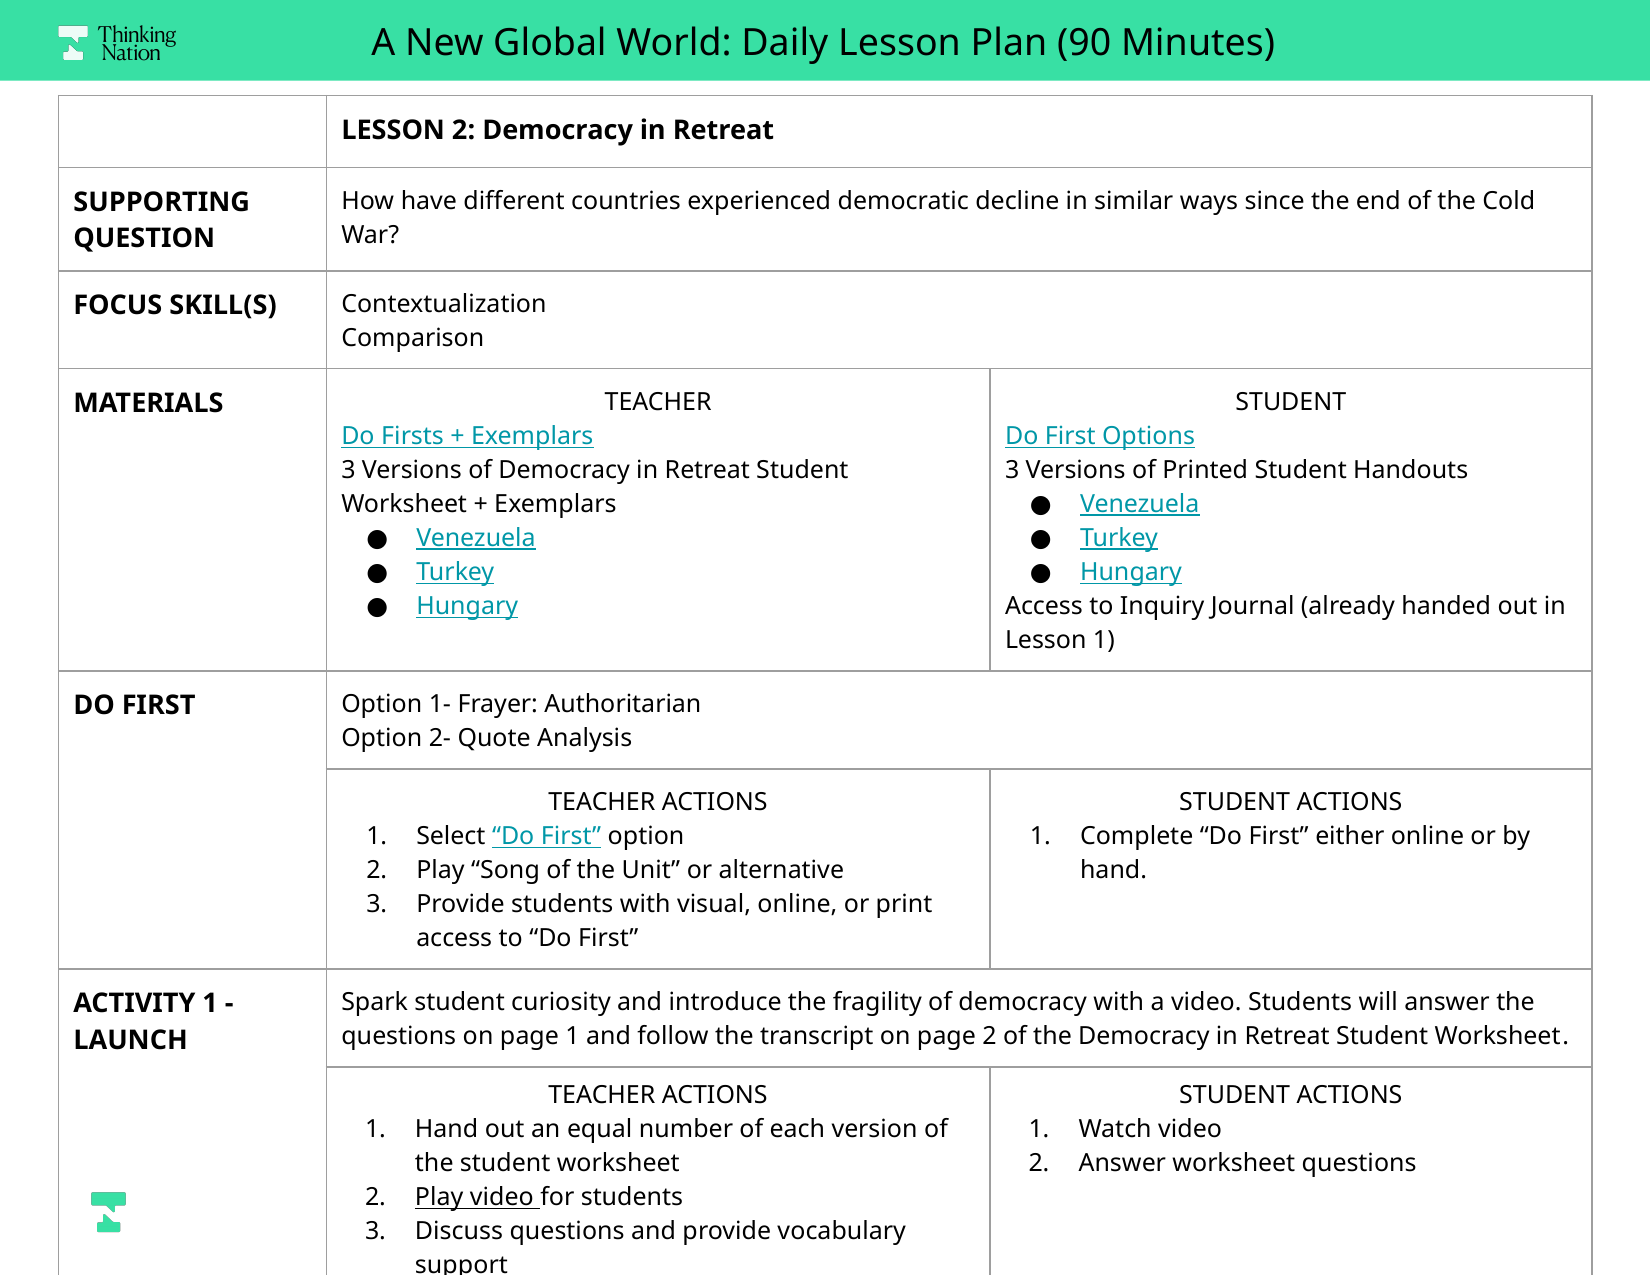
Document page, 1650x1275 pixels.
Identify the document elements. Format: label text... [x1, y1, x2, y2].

table_cell Contextualization Comparison [327, 272, 1591, 368]
table_cell Spark student curiosity and introduce the fragility of democracy with a video. Students will answer the questions on page 1 and follow the transcript on page 2 of the Democracy in Retreat Student Worksheet. [327, 970, 1591, 1066]
table_cell STUDENT ACTIONS Watch video Answer worksheet questions [991, 1068, 1591, 1275]
table_cell DO FIRST [59, 672, 326, 968]
table_header LESSON 2: Democracy in Retreat [327, 96, 1591, 167]
table_cell STUDENT ACTIONS Complete “Do First” either online or by hand. [991, 770, 1591, 968]
table_cell TEACHER ACTIONS Hand out an equal number of each version of the student worksheet Play video for students Discuss questions and provide vocabulary support [327, 1068, 989, 1275]
picture [80, 1184, 136, 1240]
table_cell MATERIALS [59, 369, 326, 670]
table_cell STUDENT Do First Options 3 Versions of Printed Student Handouts Venezuela Turkey Hungary Access to Inquiry Journal (already handed out in Lesson 1) [991, 369, 1591, 670]
table_cell Option 1- Frayer: Authoritarian Option 2- Quote Analysis [327, 672, 1591, 768]
table_cell How have different countries experienced democratic decline in similar ways since the end of the Cold War? [327, 168, 1591, 270]
table_cell FOCUS SKILL(S) [59, 272, 326, 368]
table_cell TEACHER ACTIONS Select “Do First” option Play “Song of the Unit” or alternative Provide students with visual, online, or print access to “Do First” [327, 770, 989, 968]
text_box A New Global World: Daily Lesson Plan (90 Minutes) [0, 0, 1650, 81]
table_cell ACTIVITY 1 - LAUNCH [59, 970, 326, 1275]
table_header [59, 96, 326, 167]
table_cell TEACHER Do Firsts + Exemplars 3 Versions of Democracy in Retreat Student Worksheet + Exemplars Venezuela Turkey Hungary [327, 369, 989, 670]
picture [45, 14, 180, 85]
table_cell SUPPORTING QUESTION [59, 168, 326, 270]
